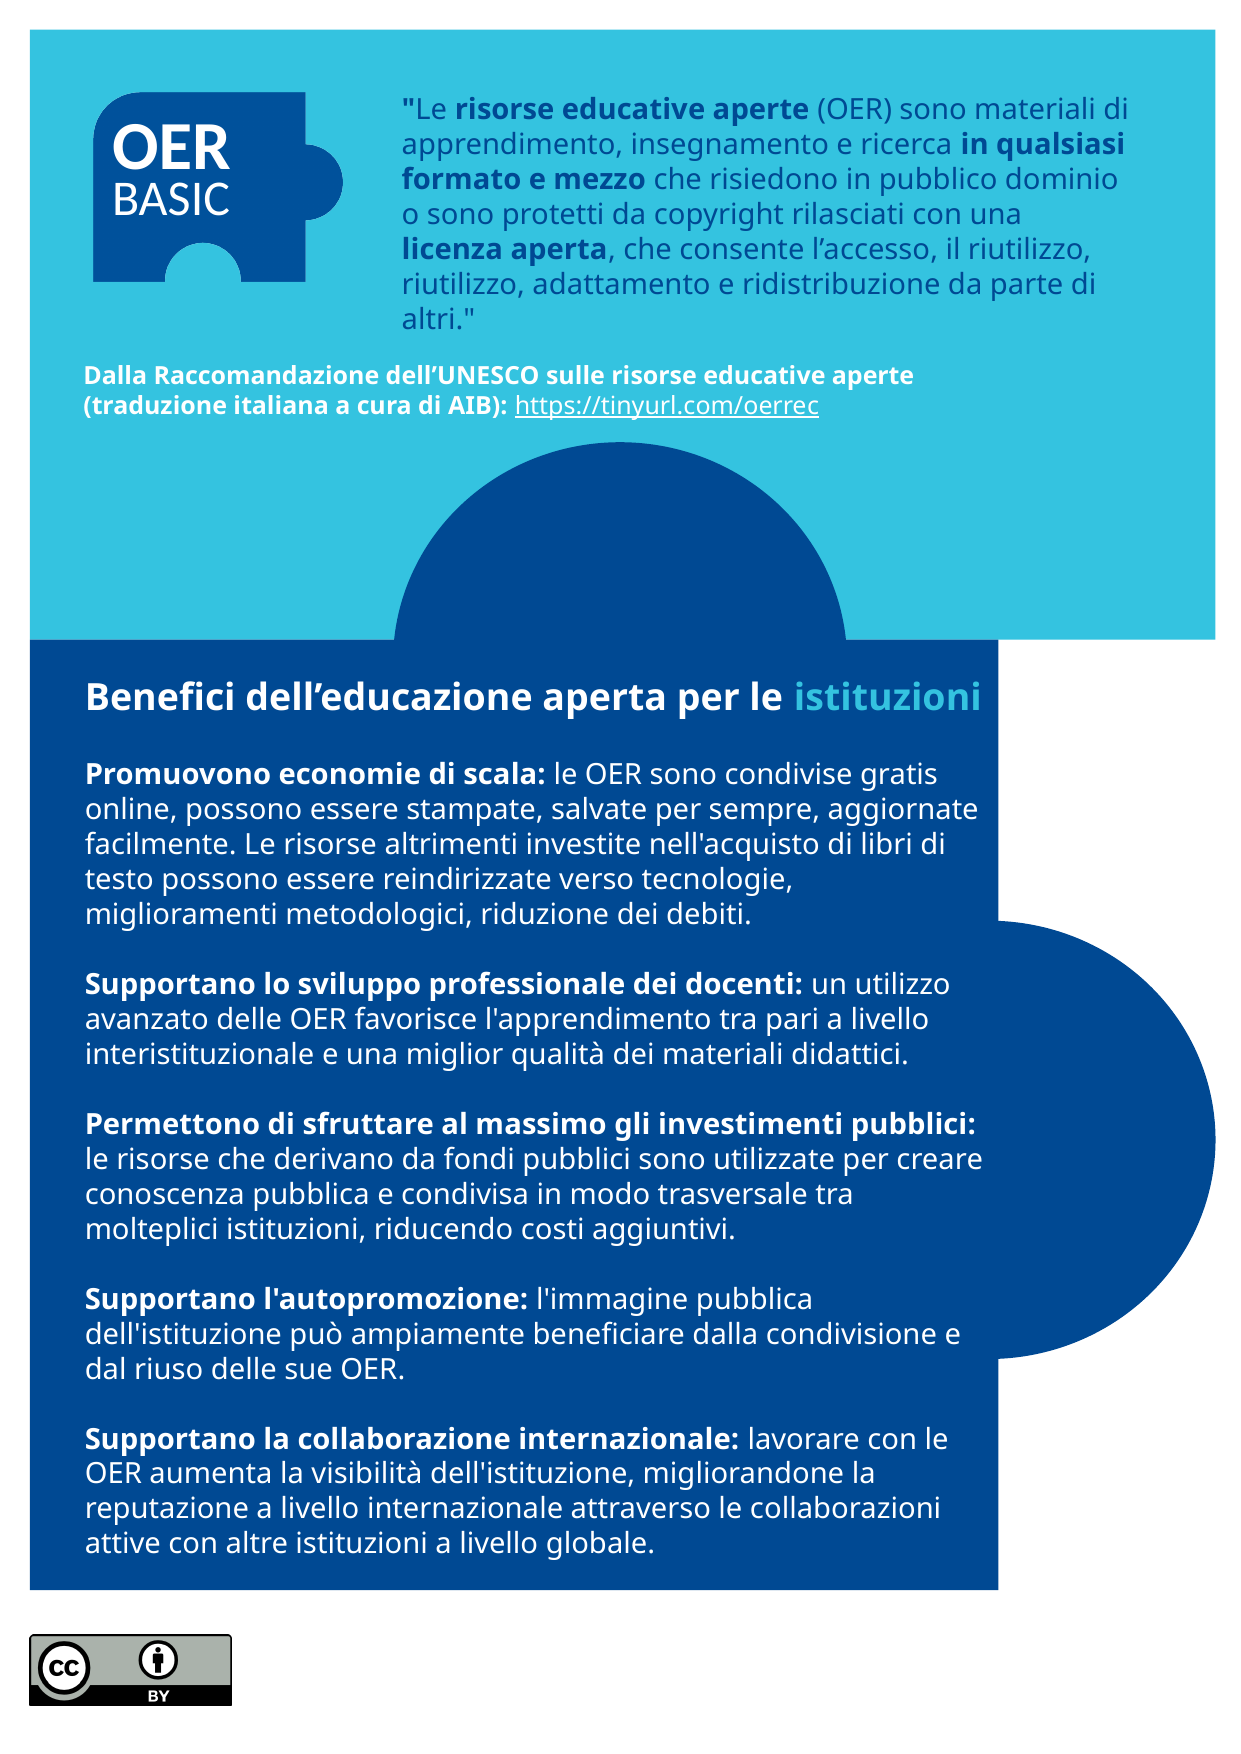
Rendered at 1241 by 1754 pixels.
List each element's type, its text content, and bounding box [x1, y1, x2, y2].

text_box [393, 442, 847, 658]
text_box Benefici dell’educazione aperta per le istituzioni Promuovono economie di scala: le OER sono condivise gratis online, possono essere stampate, salvate per sempre, aggiornate facilmente. Le risorse altrimenti investite nell'acquisto di libri di testo possono essere reindirizzate verso tecnologie, miglioramenti metodologici, riduzione dei debiti. Supportano lo sviluppo professionale dei docenti: un utilizzo avanzato delle OER favorisce l'apprendimento tra pari a livello interistituzionale e una miglior qualità dei materiali didattici. Permettono di sfruttare al massimo gli investimenti pubblici: le risorse che derivano da fondi pubblici sono utilizzate per creare conoscenza pubblica e condivisa in modo trasversale tra molteplici istituzioni, riducendo costi aggiuntivi. Supportano l'autopromozione: l'immagine pubblica dell'istituzione può ampiamente beneficiare dalla condivisione e dal riuso delle sue OER. Supportano la collaborazione internazionale: lavorare con le OER aumenta la visibilità dell'istituzione, migliorandone la reputazione a livello internazionale attraverso le collaborazioni attive con altre istituzioni a livello globale. [69, 658, 1000, 1575]
text_box Dalla Raccomandazione dell’UNESCO sulle risorse educative aperte (traduzione italiana a cura di AIB): https://tinyurl.com/oerrec [68, 344, 950, 439]
text_box [29, 29, 1216, 640]
text_box [29, 639, 999, 1591]
picture [93, 92, 343, 282]
picture [29, 1634, 233, 1706]
text_box "Le risorse educative aperte (OER) sono materiali di apprendimento, insegnamento e ricerca in qualsiasi formato e mezzo che risiedono in pubblico dominio o sono protetti da copyright rilasciati con una licenza aperta, che consente l’accesso, il riutilizzo, riutilizzo, adattamento e ridistribuzione da parte di altri." [386, 75, 1147, 350]
text_box [1000, 920, 1216, 1359]
